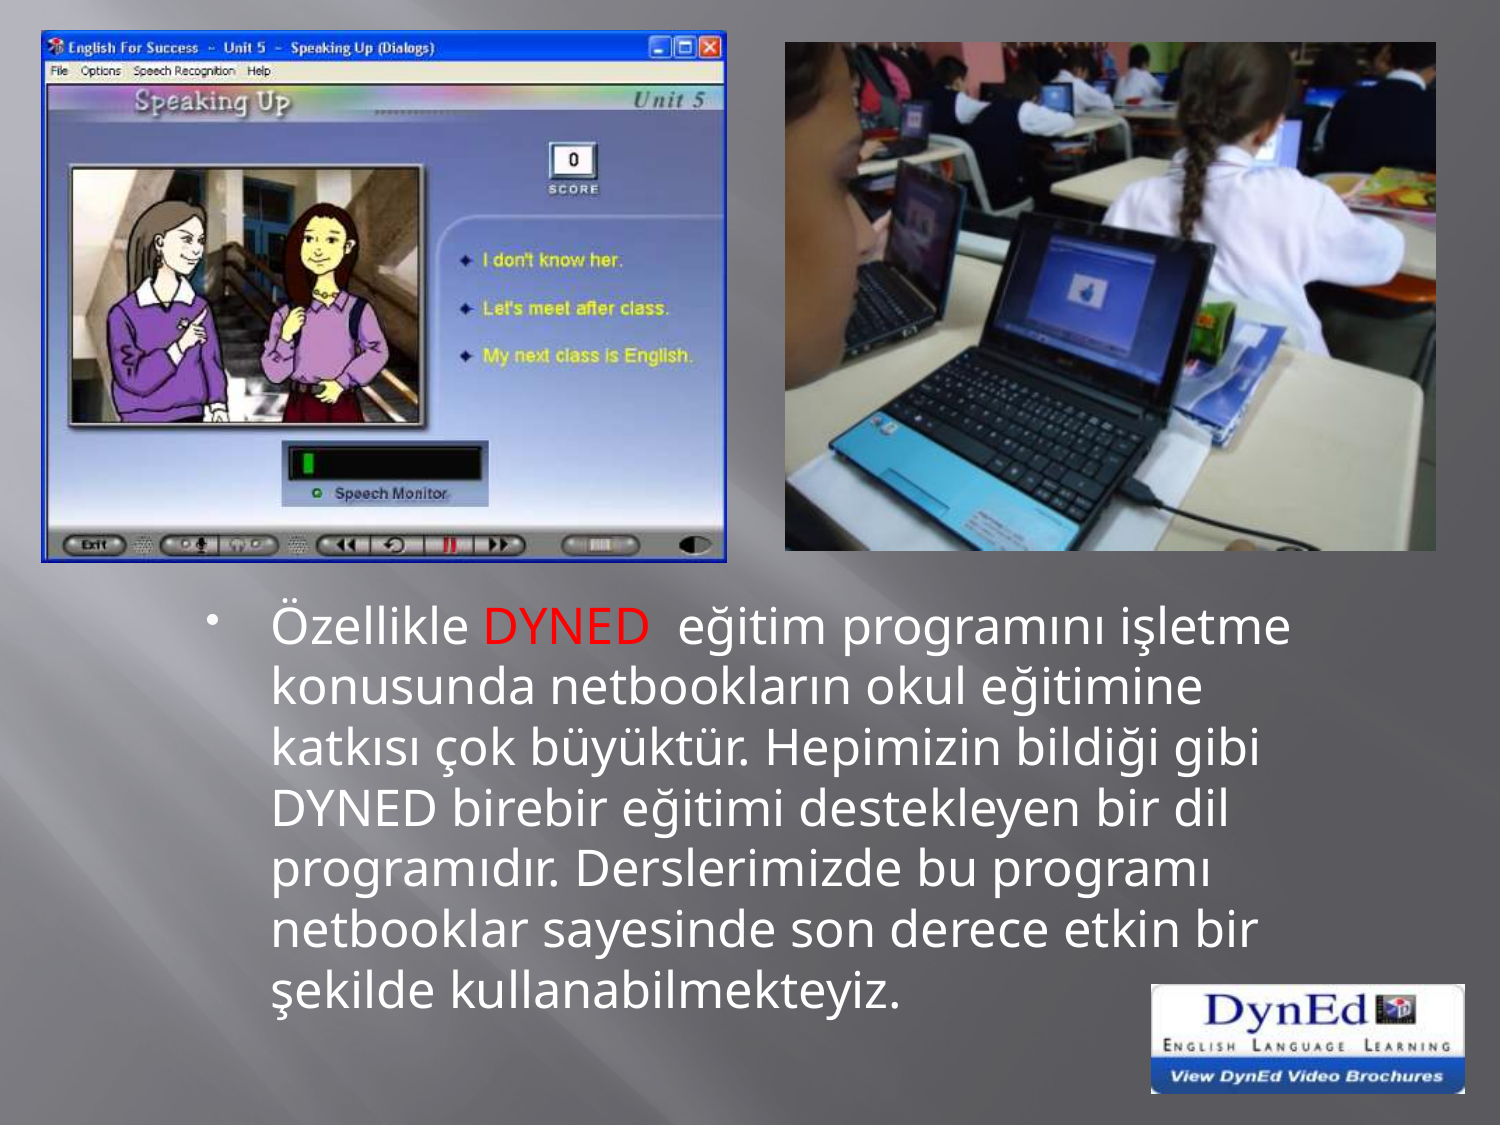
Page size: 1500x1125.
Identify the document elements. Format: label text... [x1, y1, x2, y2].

picture [1151, 984, 1465, 1095]
picture [41, 30, 727, 563]
list Özellikle DYNED eğitim programını işletme konusunda netbookların okul eğitimine katkısı çok büyüktür. Hepimizin bildiği gibi DYNED birebir eğitimi destekleyen bir dil programıdır. Derslerimizde bu programı netbooklar sayesinde son derece etkin bir şekilde kullanabilmekteyiz. [171, 586, 1329, 1035]
picture [785, 42, 1436, 551]
